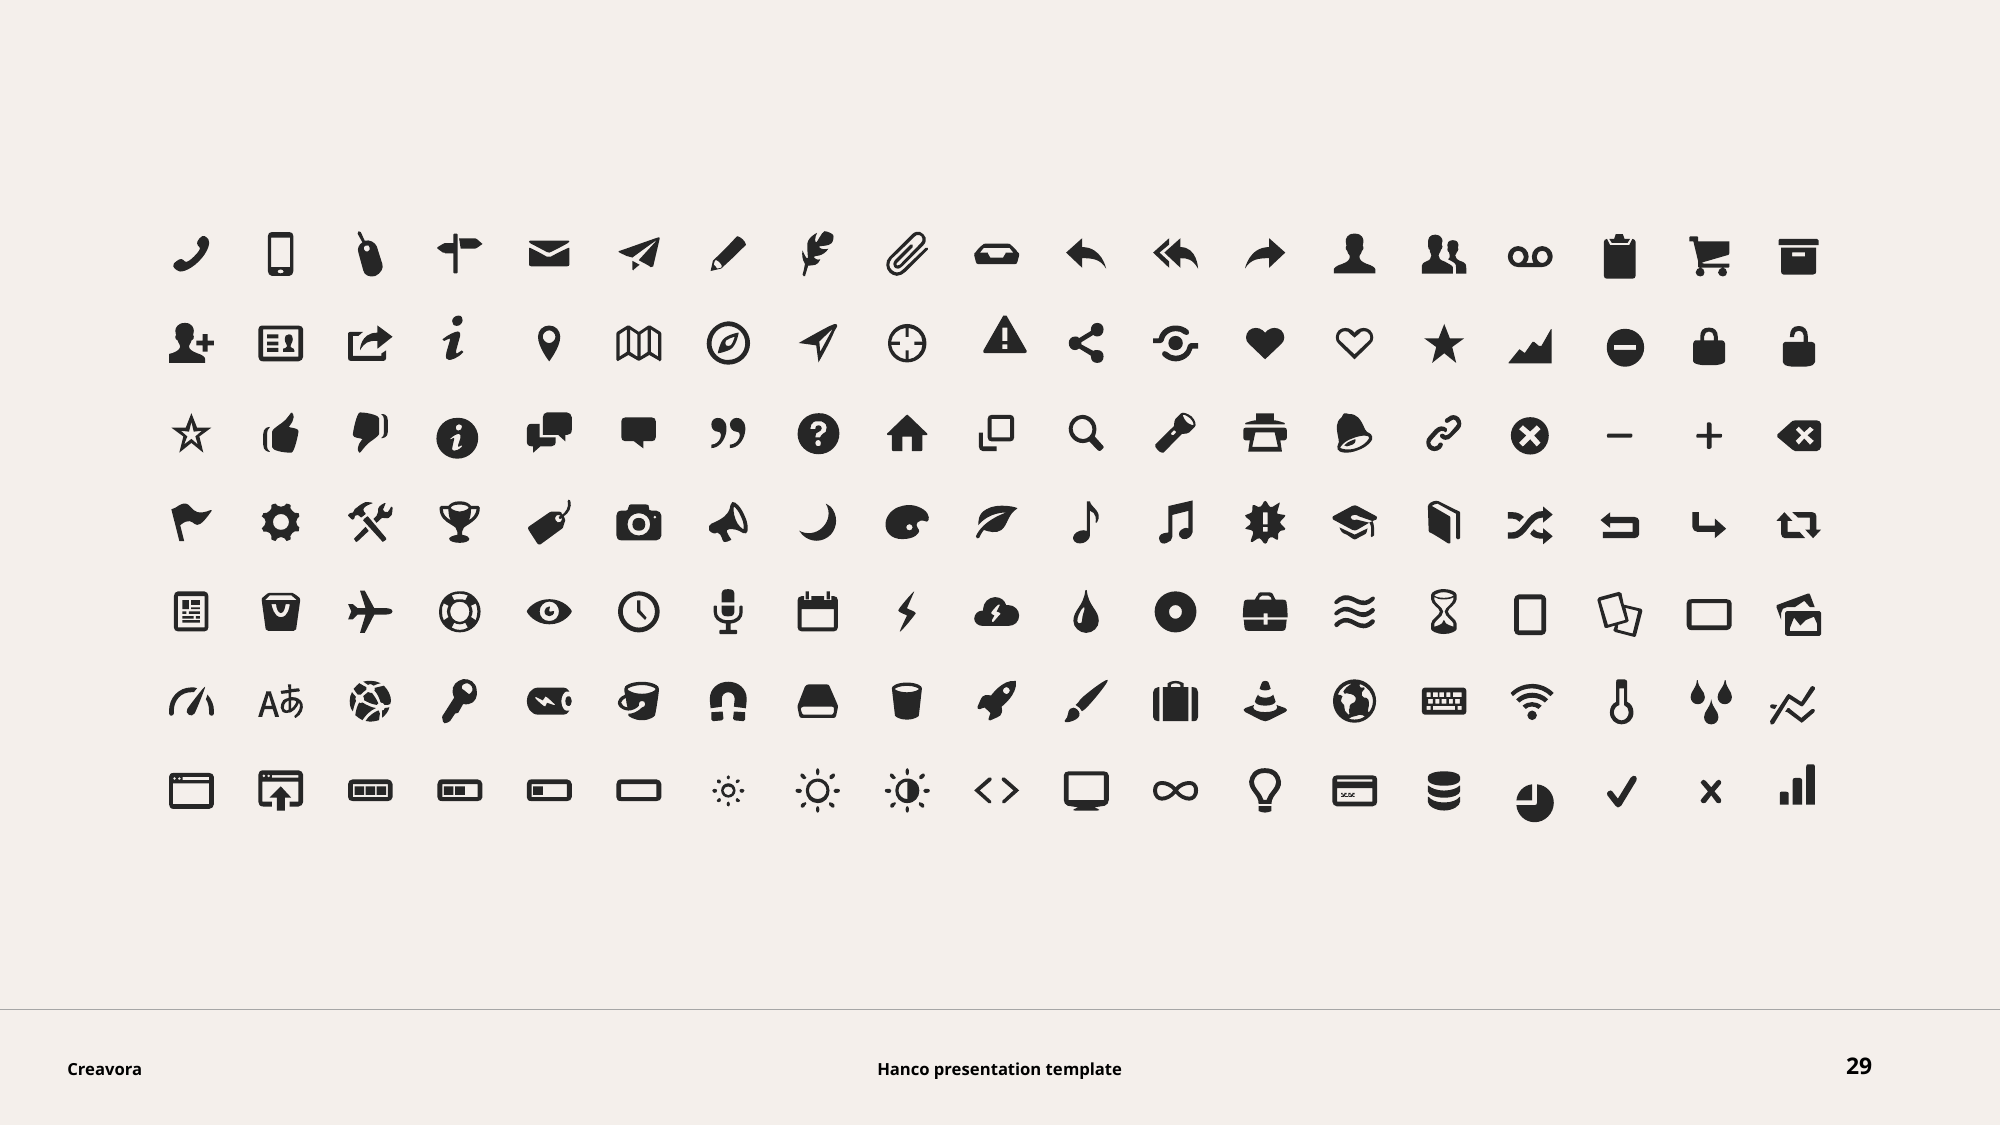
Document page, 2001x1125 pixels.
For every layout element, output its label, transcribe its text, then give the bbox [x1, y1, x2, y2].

text_box [258, 770, 304, 807]
text_box [721, 783, 736, 798]
text_box [1334, 606, 1375, 618]
text_box [1508, 329, 1552, 364]
text_box [196, 334, 214, 352]
text_box [1155, 412, 1196, 453]
text_box [1426, 426, 1447, 452]
text_box [261, 592, 301, 631]
text_box [349, 692, 357, 712]
text_box [1154, 591, 1197, 633]
text_box [1162, 680, 1189, 722]
text_box [1792, 512, 1822, 539]
text_box [1339, 527, 1368, 540]
text_box [1153, 238, 1170, 268]
text_box [797, 591, 838, 632]
text_box [1690, 680, 1705, 705]
text_box [436, 417, 479, 459]
text_box [365, 710, 380, 722]
text_box [632, 260, 640, 271]
text_box [1781, 247, 1817, 275]
text_box [357, 231, 383, 277]
text_box [919, 773, 925, 780]
text_box [1607, 775, 1637, 808]
text_box [978, 432, 997, 452]
text_box [975, 505, 1018, 539]
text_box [713, 589, 743, 635]
text_box [526, 687, 570, 715]
text_box [173, 236, 210, 272]
text_box [829, 773, 836, 780]
text_box [799, 503, 837, 541]
text_box [918, 802, 925, 808]
text_box [363, 680, 381, 686]
text_box [1073, 501, 1099, 544]
text_box [173, 591, 209, 632]
text_box [884, 788, 892, 793]
text_box [1700, 779, 1722, 804]
text_box [169, 687, 198, 716]
text_box [1332, 775, 1378, 807]
text_box [1064, 707, 1080, 723]
text_box [733, 711, 746, 722]
text_box [1243, 694, 1287, 722]
text_box [618, 237, 660, 268]
text_box [974, 777, 992, 804]
text_box 29 [1754, 1044, 1964, 1087]
text_box [437, 233, 458, 274]
text_box [258, 325, 304, 362]
text_box [1001, 777, 1020, 804]
text_box [528, 240, 570, 253]
text_box [1686, 599, 1732, 631]
text_box [382, 707, 390, 718]
text_box [442, 331, 464, 361]
text_box [169, 322, 206, 363]
text_box [616, 504, 662, 541]
text_box [1785, 611, 1822, 636]
text_box [977, 680, 1016, 721]
text_box [1332, 679, 1377, 723]
text_box [1776, 593, 1815, 620]
text_box [526, 599, 572, 625]
text_box [1806, 764, 1815, 805]
text_box [442, 679, 477, 724]
text_box [1243, 619, 1287, 631]
text_box [887, 414, 928, 452]
text_box [709, 681, 747, 709]
text_box [1068, 414, 1104, 451]
text_box [280, 684, 303, 718]
text_box [1424, 323, 1465, 363]
text_box [348, 502, 373, 520]
text_box [1696, 422, 1723, 450]
text_box [1332, 505, 1378, 538]
text_box [886, 231, 928, 276]
text_box [1514, 594, 1547, 636]
text_box [1334, 595, 1375, 606]
text_box [798, 324, 838, 363]
text_box [1168, 335, 1183, 351]
text_box [1522, 702, 1542, 709]
text_box [529, 247, 570, 267]
text_box [1689, 236, 1730, 277]
text_box [1063, 771, 1109, 811]
text_box [1510, 417, 1549, 455]
text_box [729, 417, 746, 449]
text_box [269, 786, 292, 811]
text_box [171, 413, 212, 453]
text_box Hanco presentation template [757, 1051, 1243, 1087]
text_box [1066, 238, 1107, 269]
text_box [800, 802, 807, 808]
text_box [1162, 343, 1199, 362]
text_box [1693, 327, 1726, 366]
text_box [186, 686, 206, 716]
text_box [888, 323, 927, 363]
text_box [437, 779, 483, 802]
text_box [1782, 325, 1816, 367]
text_box [797, 684, 838, 718]
text_box [452, 315, 463, 326]
text_box [258, 691, 280, 717]
text_box [348, 331, 387, 361]
text_box [1778, 238, 1819, 246]
text_box [1597, 591, 1643, 637]
text_box [1153, 687, 1160, 722]
text_box [898, 591, 916, 632]
text_box [1242, 592, 1288, 618]
text_box [353, 683, 367, 695]
text_box [1507, 506, 1553, 539]
text_box [537, 325, 561, 362]
text_box [1243, 427, 1287, 452]
text_box [1153, 781, 1199, 801]
text_box [1075, 679, 1108, 712]
text_box [616, 779, 662, 802]
text_box [1717, 680, 1732, 705]
text_box [1073, 589, 1099, 633]
text_box [1259, 680, 1271, 691]
text_box [616, 325, 662, 362]
text_box [1600, 512, 1640, 539]
text_box [1245, 413, 1285, 425]
text_box [1606, 433, 1633, 438]
text_box [439, 501, 480, 543]
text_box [617, 591, 660, 633]
text_box [889, 773, 896, 780]
text_box [1603, 234, 1636, 279]
text_box [1258, 806, 1272, 813]
text_box [1530, 528, 1553, 545]
text_box [805, 778, 830, 804]
text_box [1779, 791, 1789, 805]
text_box [1427, 500, 1461, 544]
text_box [1507, 246, 1553, 268]
text_box [1692, 512, 1727, 539]
text_box [1606, 328, 1645, 367]
text_box [1191, 687, 1199, 722]
text_box [1333, 233, 1376, 274]
text_box [1153, 325, 1190, 344]
text_box Creavora [0, 1051, 210, 1087]
text_box [1777, 420, 1822, 452]
text_box [1447, 240, 1467, 274]
text_box [353, 526, 369, 543]
text_box [360, 325, 393, 351]
text_box [1336, 413, 1373, 453]
text_box [263, 426, 270, 452]
text_box [1516, 784, 1554, 823]
text_box [797, 413, 840, 455]
text_box [1421, 687, 1467, 715]
text_box [1249, 768, 1282, 804]
text_box [711, 711, 724, 722]
text_box [1510, 683, 1554, 697]
text_box [171, 503, 212, 542]
text_box [710, 236, 746, 272]
text_box [348, 590, 393, 633]
text_box [1246, 327, 1285, 360]
text_box [1245, 500, 1286, 544]
text_box [709, 501, 748, 543]
text_box [459, 238, 483, 249]
text_box [711, 417, 727, 449]
text_box [526, 779, 572, 802]
text_box [621, 417, 656, 449]
text_box [802, 231, 834, 277]
text_box [1158, 500, 1193, 544]
text_box [528, 499, 571, 545]
text_box [1609, 679, 1634, 725]
text_box [272, 412, 299, 453]
text_box [1245, 238, 1286, 269]
text_box [1068, 322, 1104, 363]
text_box [1427, 771, 1461, 786]
text_box [974, 597, 1020, 626]
text_box [1427, 785, 1461, 798]
text_box [1335, 327, 1374, 360]
text_box [617, 681, 659, 721]
text_box [381, 414, 388, 439]
text_box [885, 505, 929, 540]
text_box [439, 591, 481, 633]
text_box [1792, 777, 1803, 805]
text_box [363, 502, 393, 542]
text_box [1704, 699, 1719, 725]
text_box [1527, 710, 1537, 721]
text_box [895, 778, 920, 804]
text_box [983, 315, 1027, 354]
text_box [205, 694, 214, 716]
text_box [1334, 617, 1375, 629]
text_box [261, 503, 300, 542]
text_box [374, 685, 392, 705]
text_box [1770, 686, 1816, 725]
text_box [565, 696, 572, 706]
text_box [891, 682, 922, 720]
text_box [1427, 796, 1461, 811]
text_box [1431, 589, 1457, 635]
text_box [987, 414, 1015, 442]
text_box [706, 321, 751, 365]
text_box [1439, 415, 1462, 440]
text_box [800, 773, 807, 780]
text_box [267, 232, 294, 276]
text_box [974, 243, 1020, 265]
text_box [355, 702, 376, 721]
text_box [352, 412, 380, 453]
text_box [526, 423, 556, 453]
text_box [1776, 512, 1806, 539]
text_box [1164, 238, 1199, 269]
text_box [169, 772, 214, 809]
text_box [1516, 692, 1549, 703]
text_box [363, 692, 379, 705]
text_box [542, 412, 572, 442]
text_box [348, 779, 393, 802]
text_box [1421, 234, 1453, 274]
